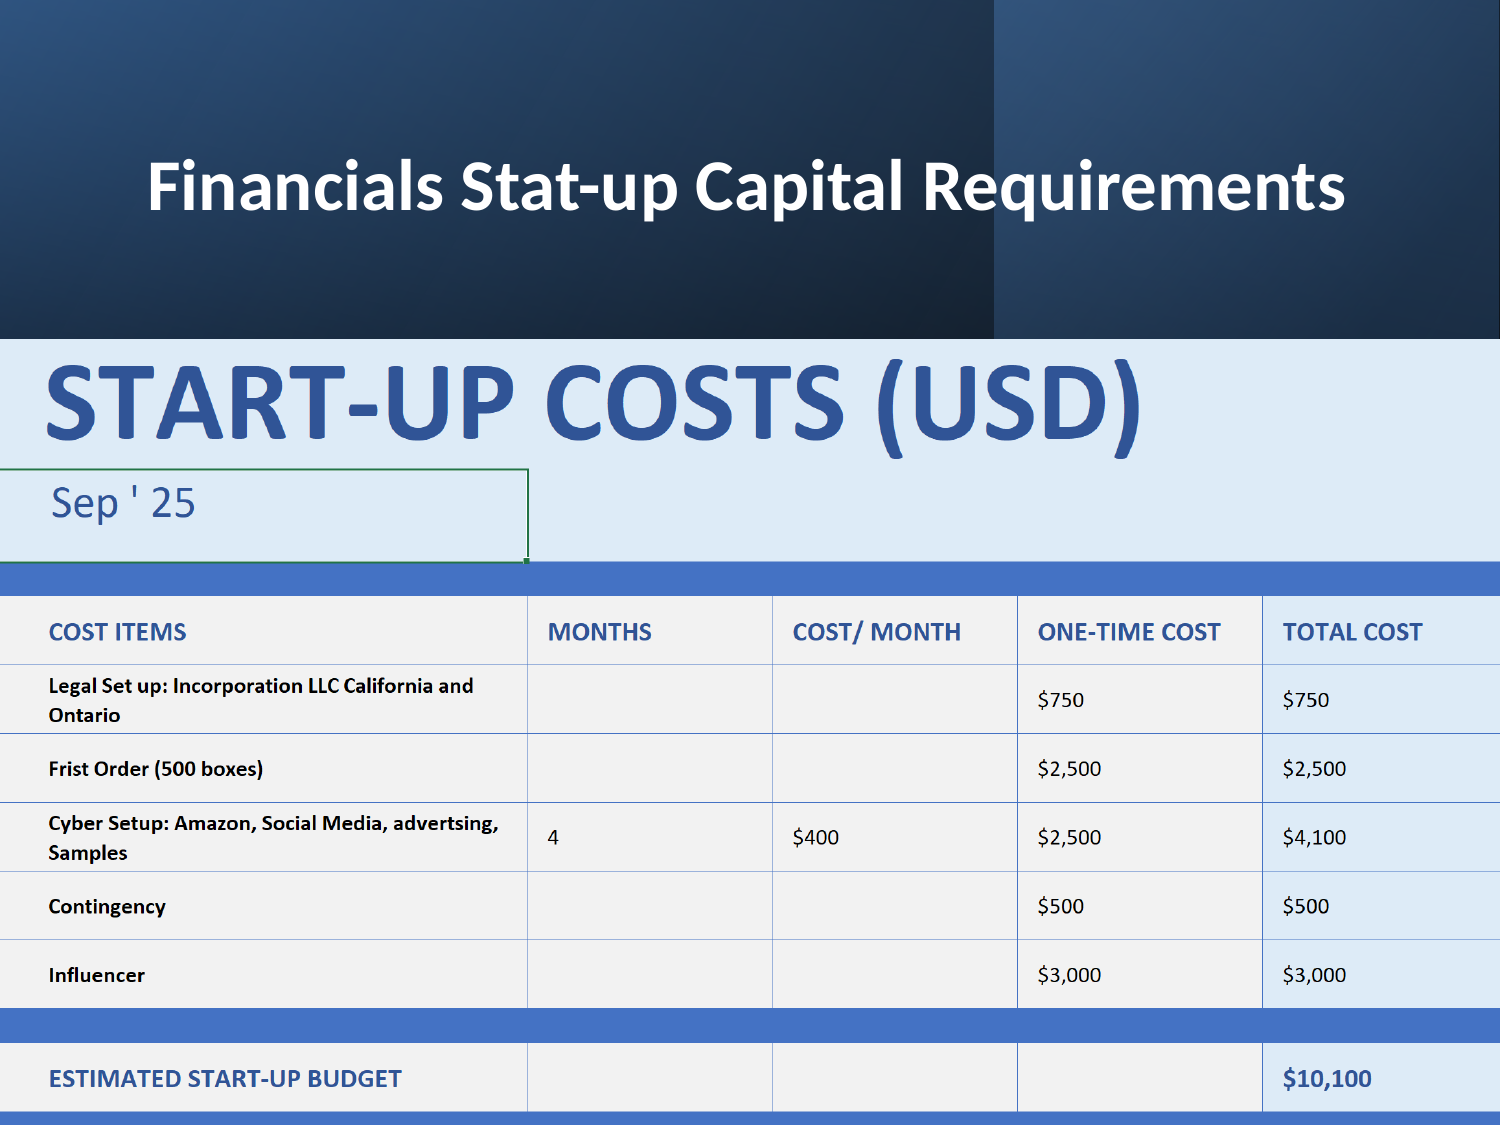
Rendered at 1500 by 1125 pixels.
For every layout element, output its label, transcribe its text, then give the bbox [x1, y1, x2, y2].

picture [0, 339, 1500, 1125]
text_box [0, 0, 1500, 338]
text_box Financials Stat-up Capital Requirements [132, 57, 1366, 316]
